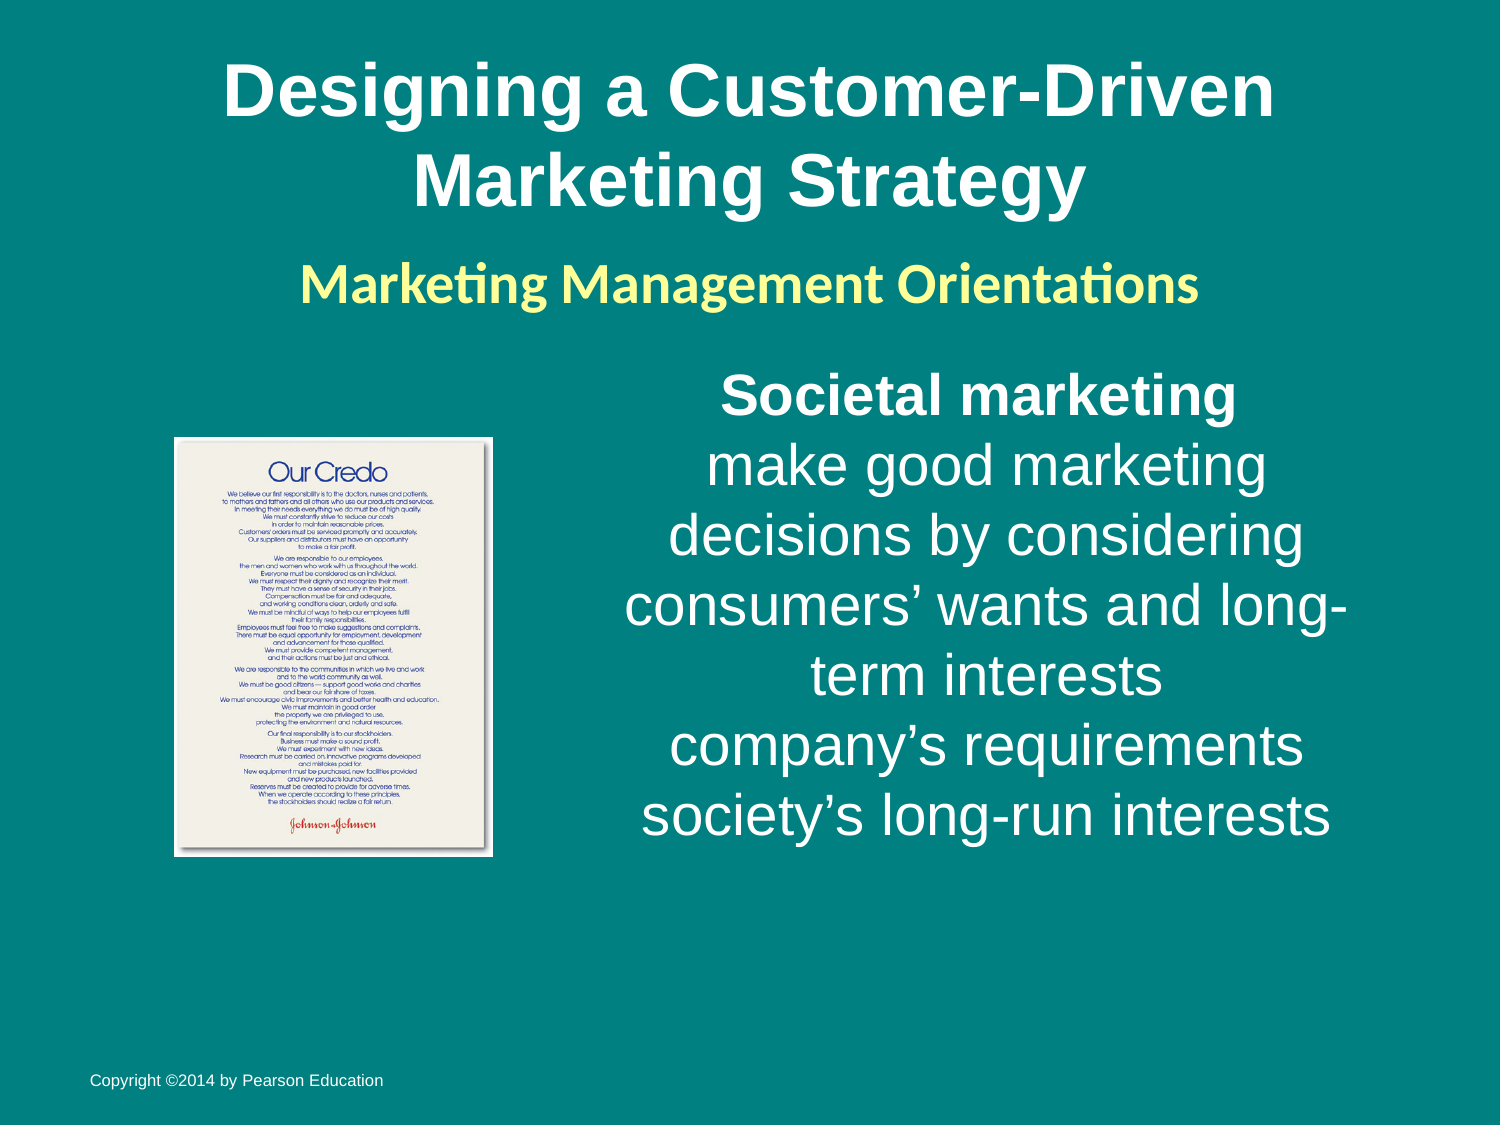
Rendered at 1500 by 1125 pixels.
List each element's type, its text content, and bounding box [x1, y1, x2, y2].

text_box Societal marketing make good marketing decisions by considering consumers’ wants and long-term interests company’s requirements society’s long-run interests [587, 349, 1388, 1025]
picture [174, 437, 493, 857]
title Designing a Customer-Driven Marketing Strategy [112, 37, 1388, 226]
list Marketing Management Orientations [0, 237, 1500, 301]
text_box Copyright ©2014 by Pearson Education [74, 1062, 825, 1098]
